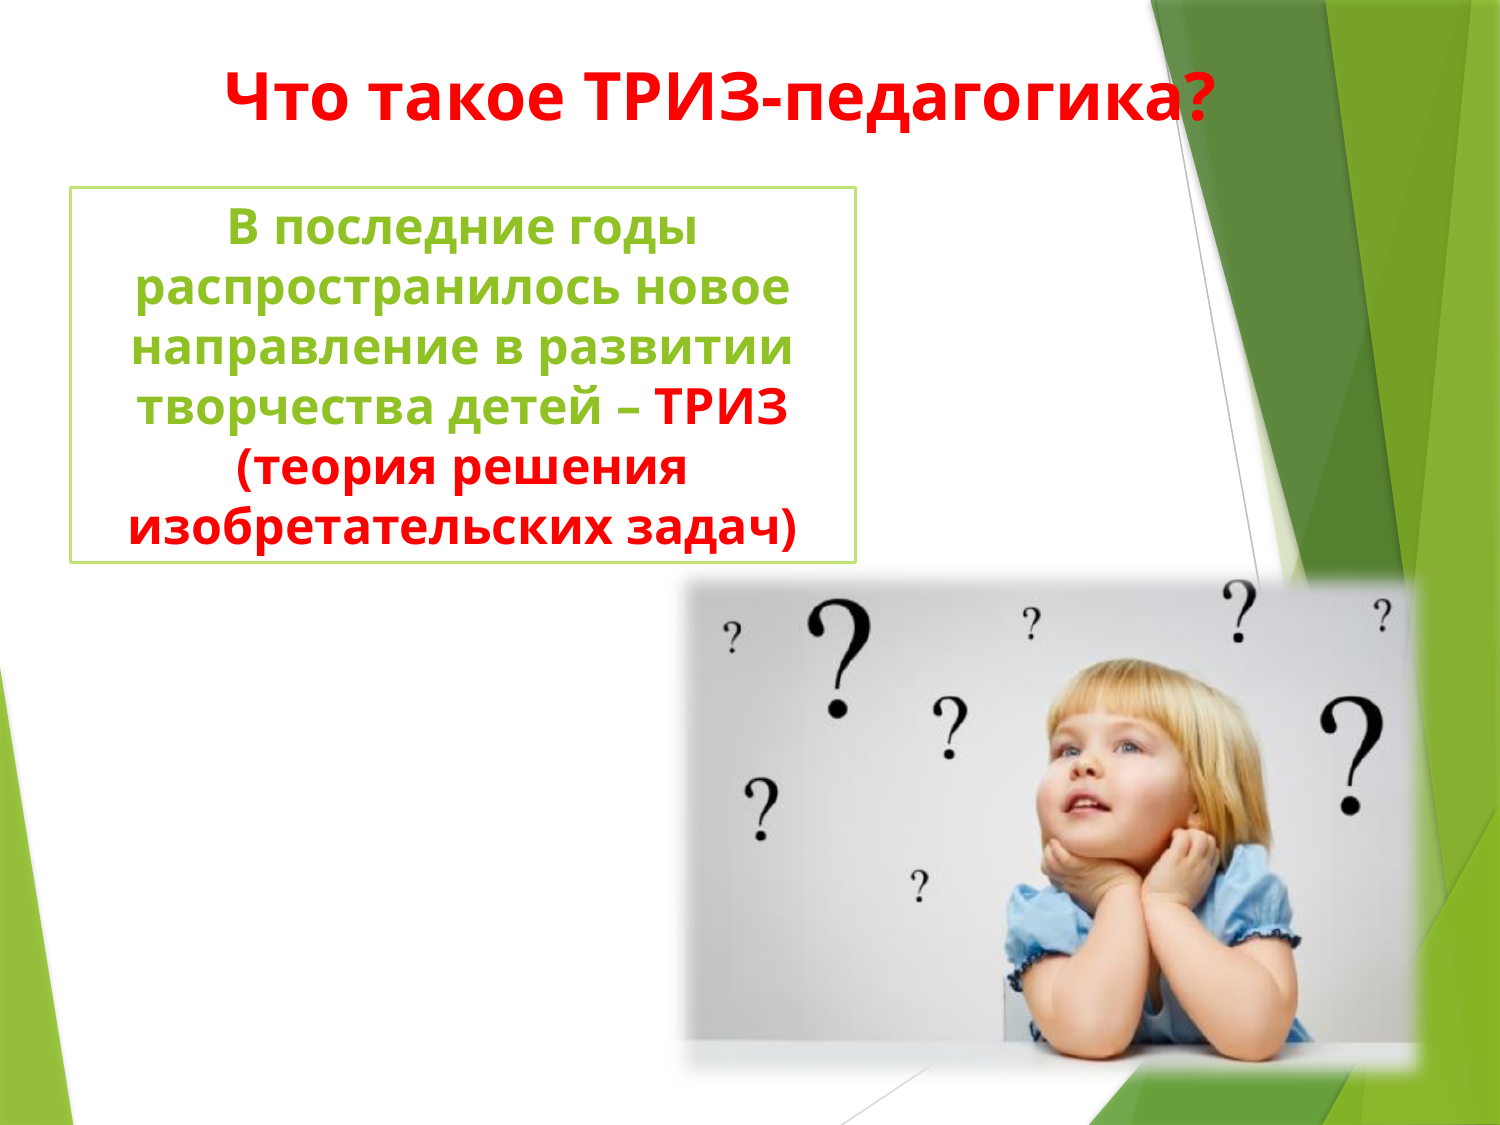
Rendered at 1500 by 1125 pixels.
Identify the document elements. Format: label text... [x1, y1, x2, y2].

text_box В последние годы распространилось новое направление в развитии творчества детей – ТРИЗ (теория решения изобретательских задач) [70, 187, 856, 563]
picture [667, 561, 1435, 1091]
text_box Что такое ТРИЗ-педагогика? [187, 46, 1254, 142]
